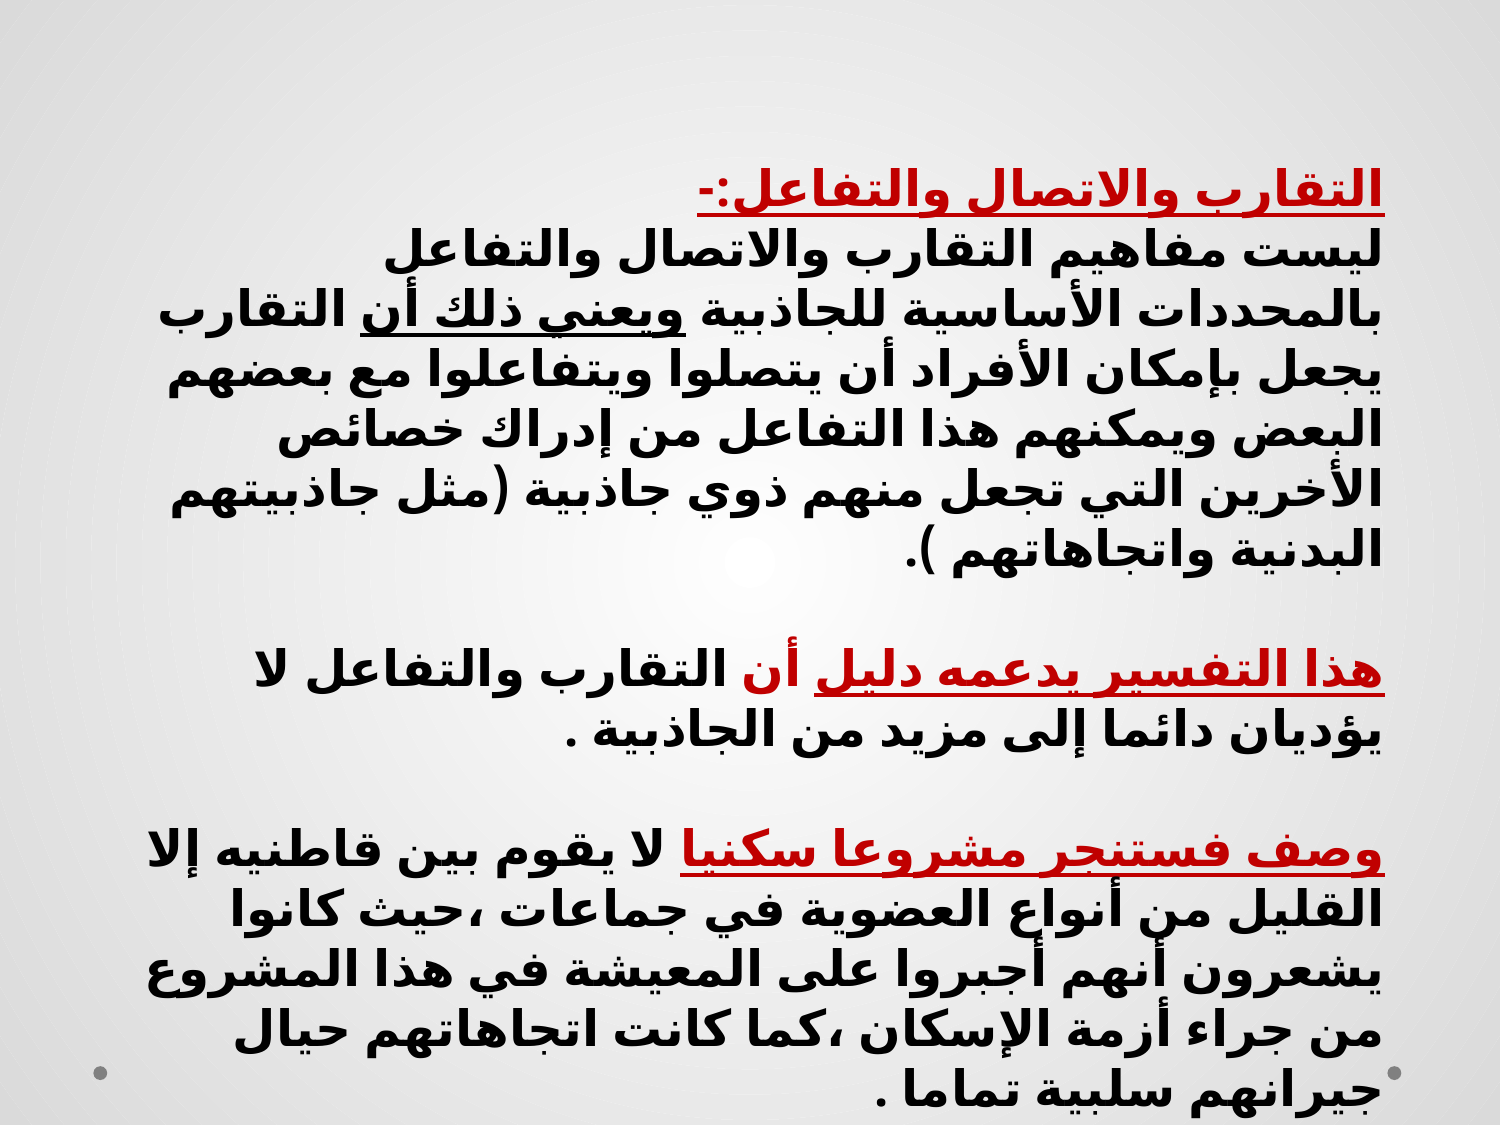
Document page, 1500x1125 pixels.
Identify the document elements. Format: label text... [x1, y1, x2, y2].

text_box التقارب والاتصال والتفاعل:- ليست مفاهيم التقارب والاتصال والتفاعل بالمحددات الأساسية للجاذبية ويعني ذلك أن التقارب يجعل بإمكان الأفراد أن يتصلوا ويتفاعلوا مع بعضهم البعض ويمكنهم هذا التفاعل من إدراك خصائص الأخرين التي تجعل منهم ذوي جاذبية (مثل جاذبيتهم البدنية واتجاهاتهم ). هذا التفسير يدعمه دليل أن التقارب والتفاعل لا يؤديان دائما إلى مزيد من الجاذبية . وصف فستنجر مشروعا سكنيا لا يقوم بين قاطنيه إلا القليل من أنواع العضوية في جماعات ،حيث كانوا يشعرون أنهم أجبروا على المعيشة في هذا المشروع من جراء أزمة الإسكان ،كما كانت اتجاهاتهم حيال جيرانهم سلبية تماما . [112, 148, 1400, 1124]
